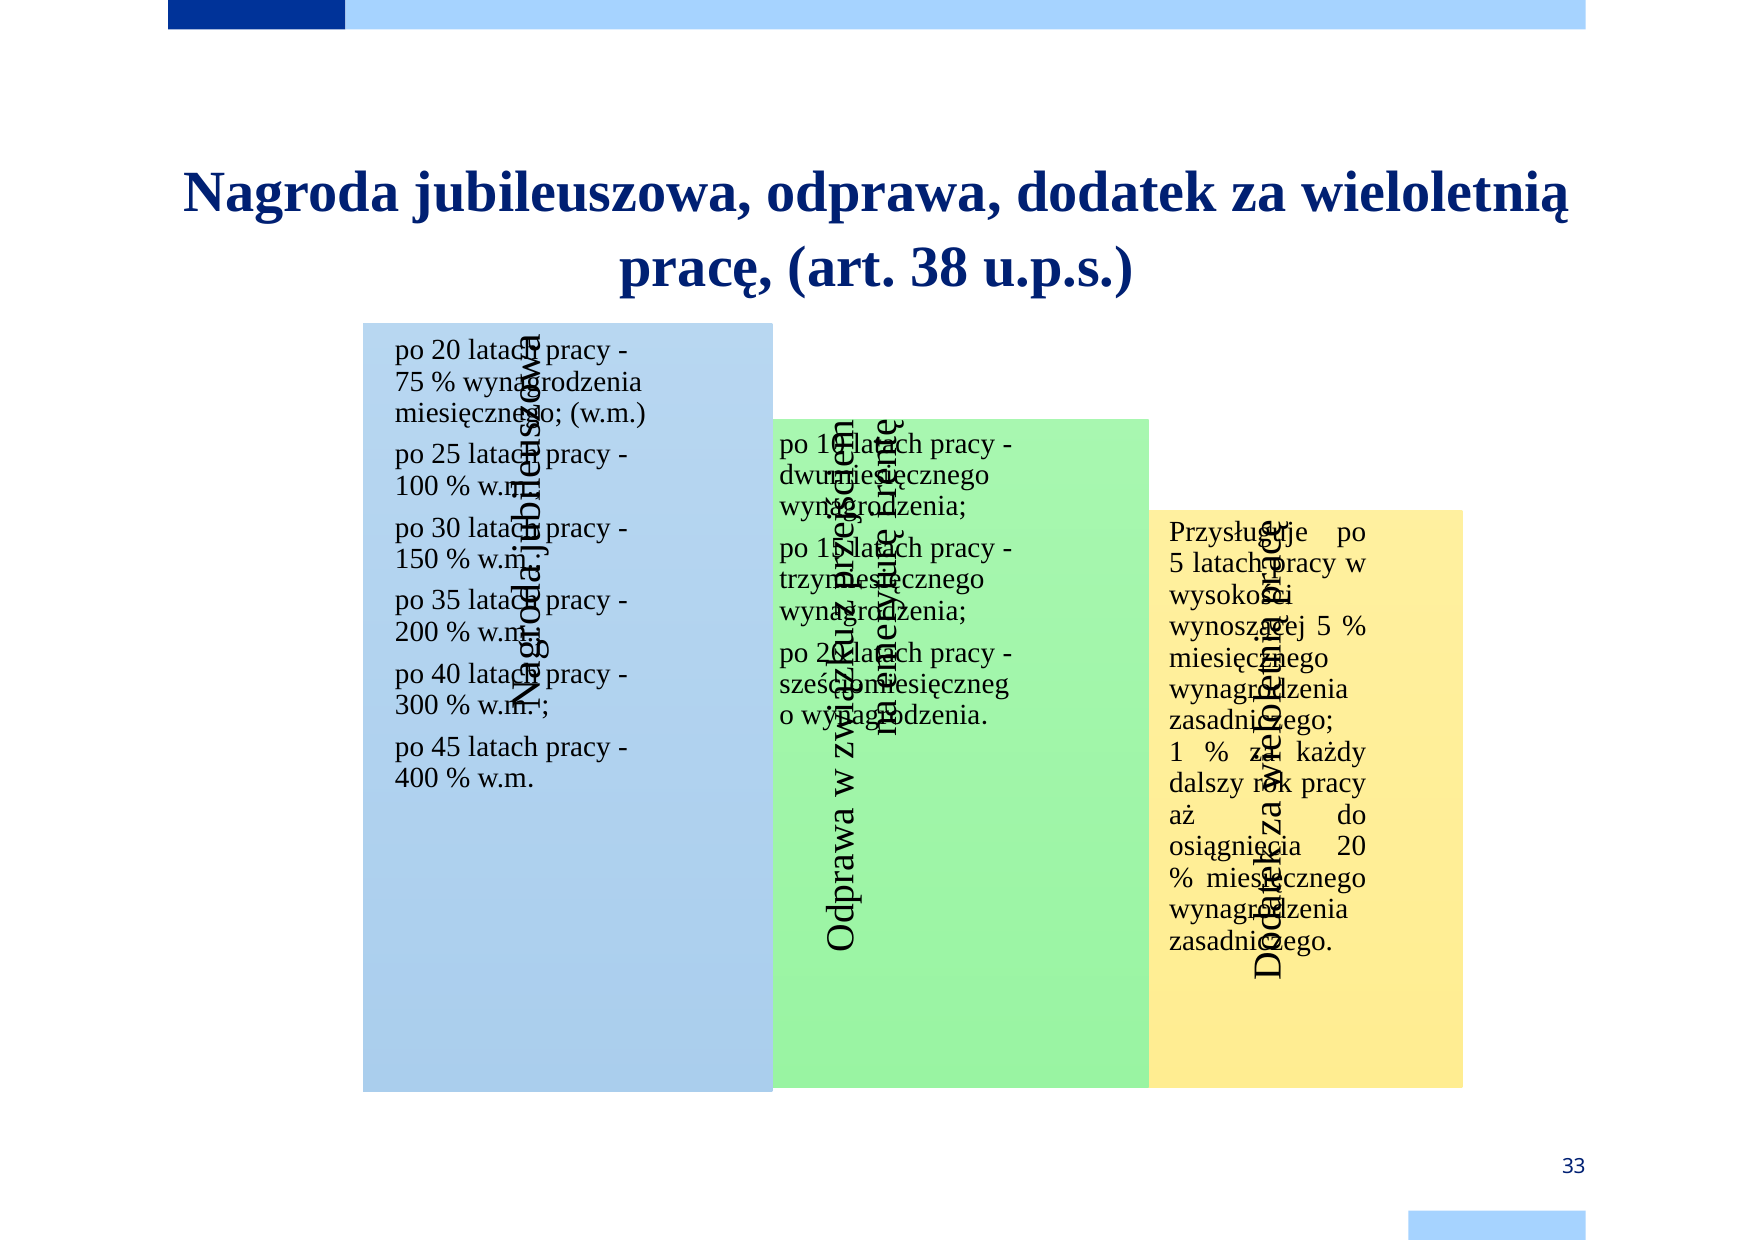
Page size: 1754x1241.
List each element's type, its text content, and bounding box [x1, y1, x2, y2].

title Nagroda jubileuszowa, odprawa, dodatek za wieloletnią pracę, (art. 38 u.p.s.) [168, 147, 1586, 324]
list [168, 324, 1586, 1093]
slide_number 33 [1408, 1151, 1586, 1182]
